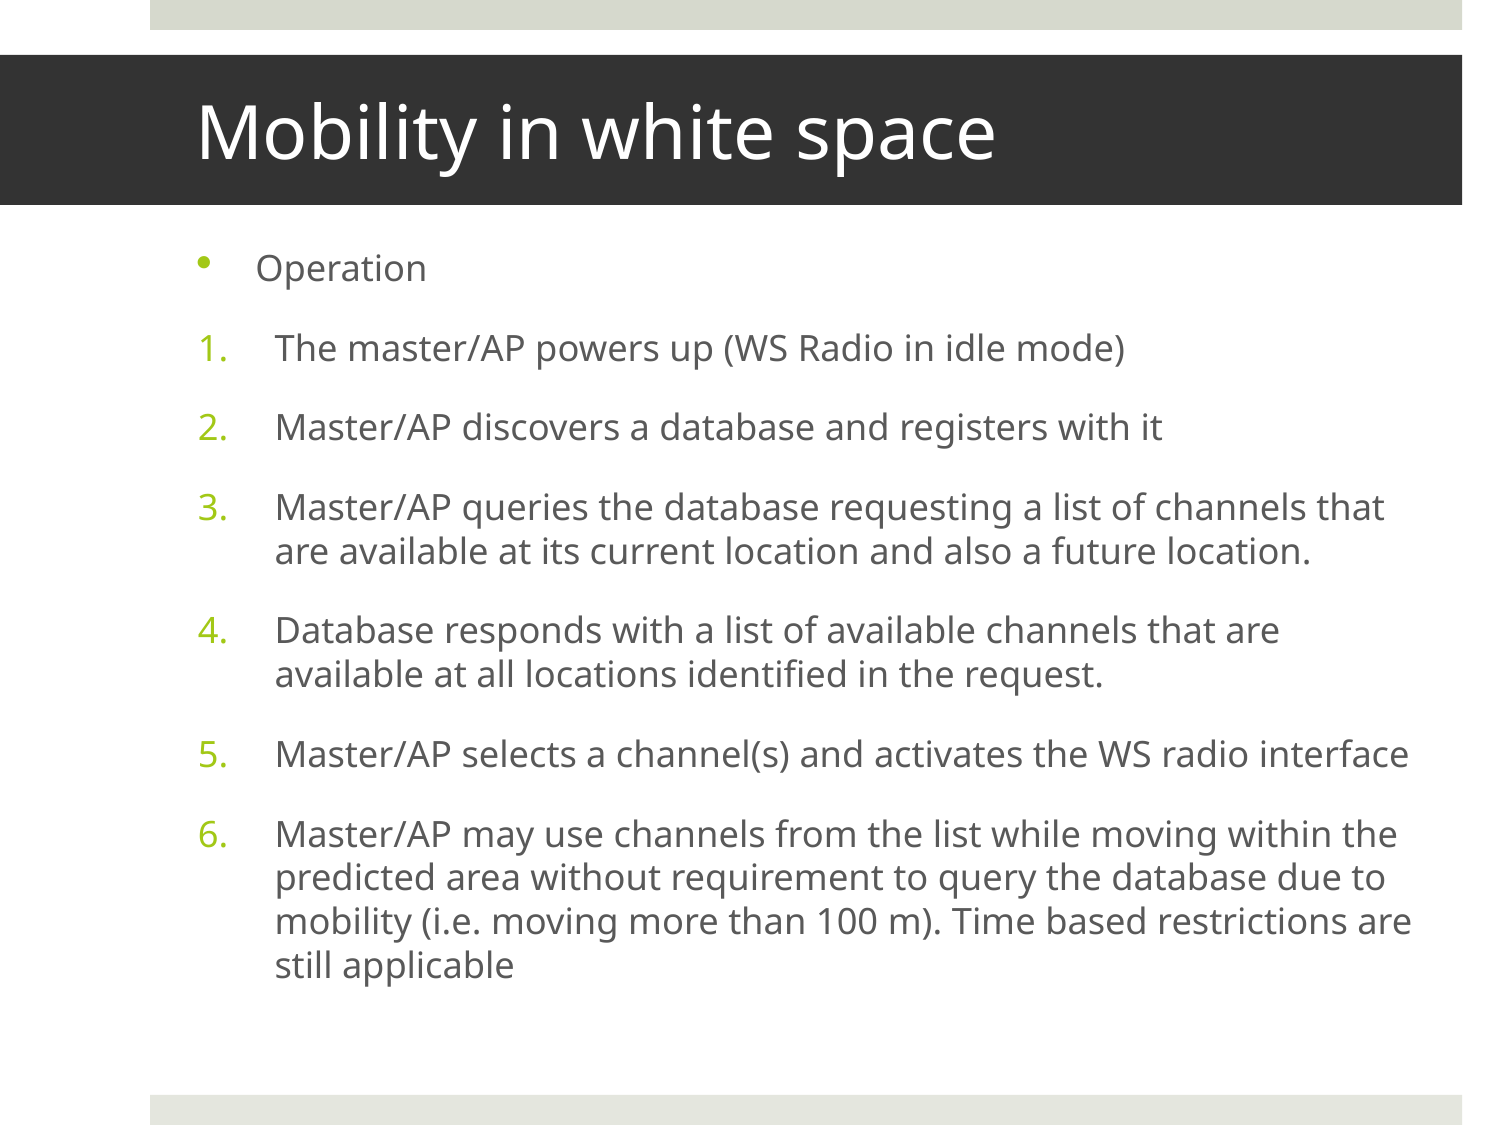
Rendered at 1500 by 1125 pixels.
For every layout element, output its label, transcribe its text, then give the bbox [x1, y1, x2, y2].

title Mobility in white space [0, 54, 1463, 205]
list Operation The master/AP powers up (WS Radio in idle mode) Master/AP discovers a database and registers with it Master/AP queries the database requesting a list of channels that are available at its current location and also a future location. Database responds with a list of available channels that are available at all locations identified in the request. Master/AP selects a channel(s) and activates the WS radio interface Master/AP may use channels from the list while moving within the predicted area without requirement to query the database due to mobility (i.e. moving more than 100 m). Time based restrictions are still applicable [182, 237, 1432, 1028]
